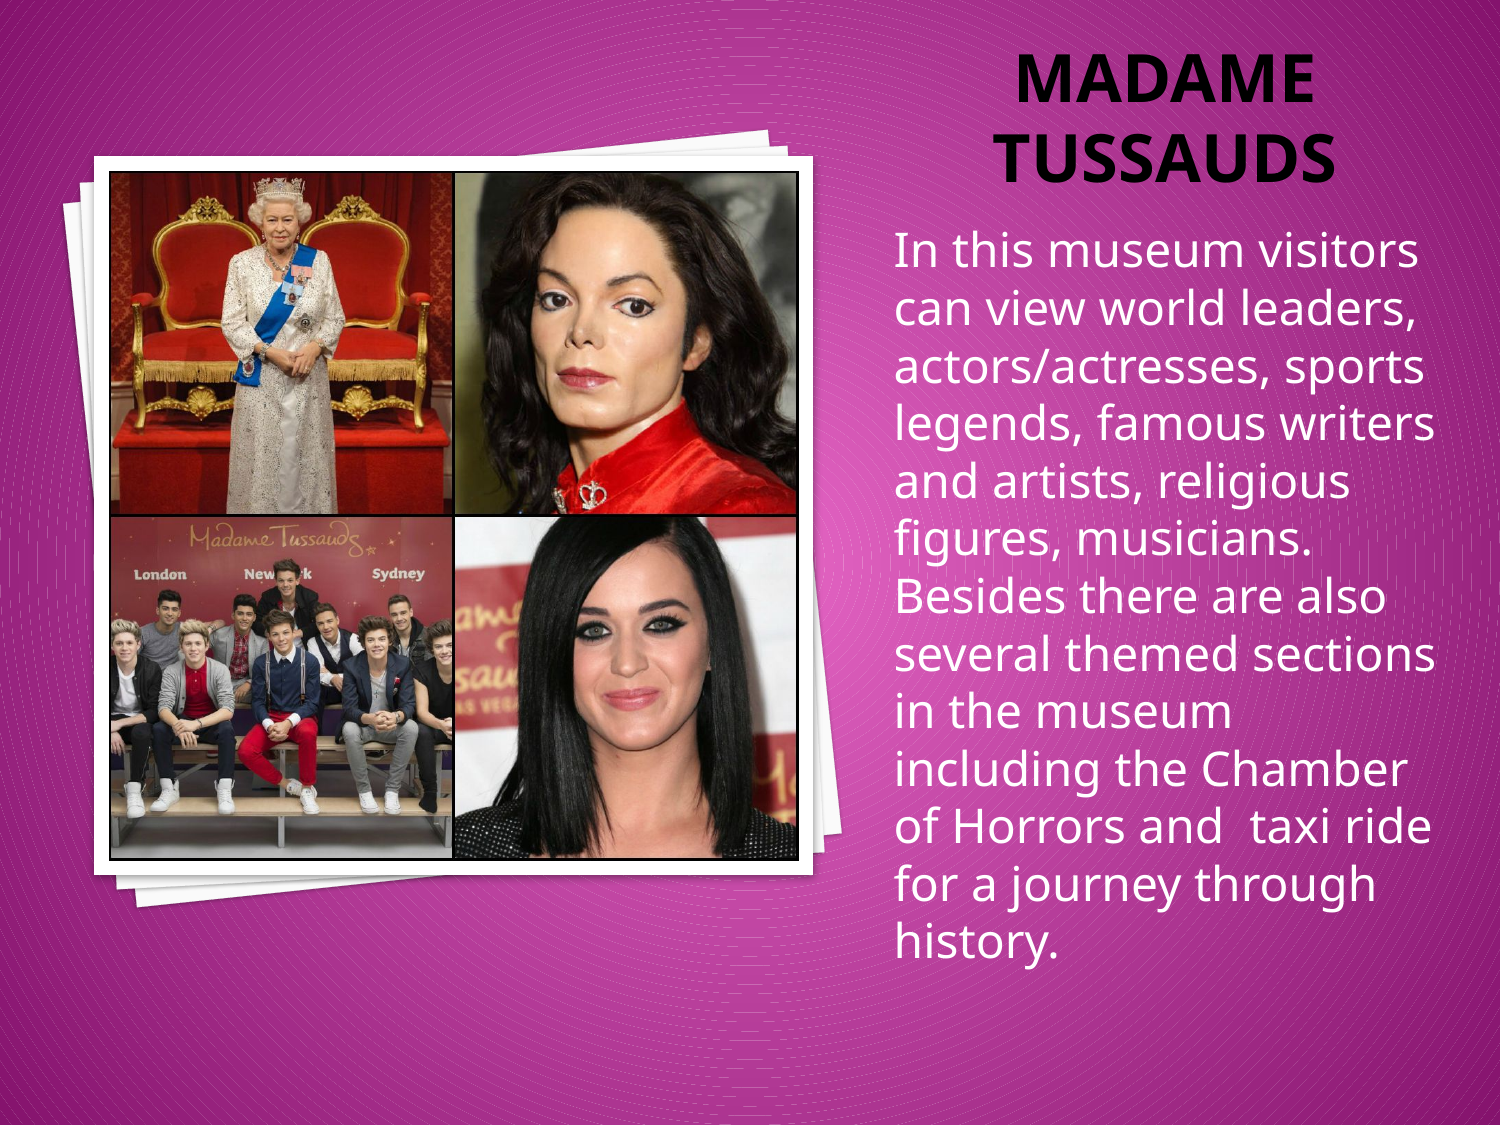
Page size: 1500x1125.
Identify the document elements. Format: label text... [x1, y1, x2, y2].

list In this museum visitors can view world leaders, actors/actresses, sports legends, famous writers and artists, religious figures, musicians. Besides there are also several themed sections in the museum including the Chamber of Horrors and taxi ride for a journey through history. [879, 219, 1443, 1012]
title Madame Tussauds [884, 42, 1447, 197]
picture [108, 170, 800, 862]
